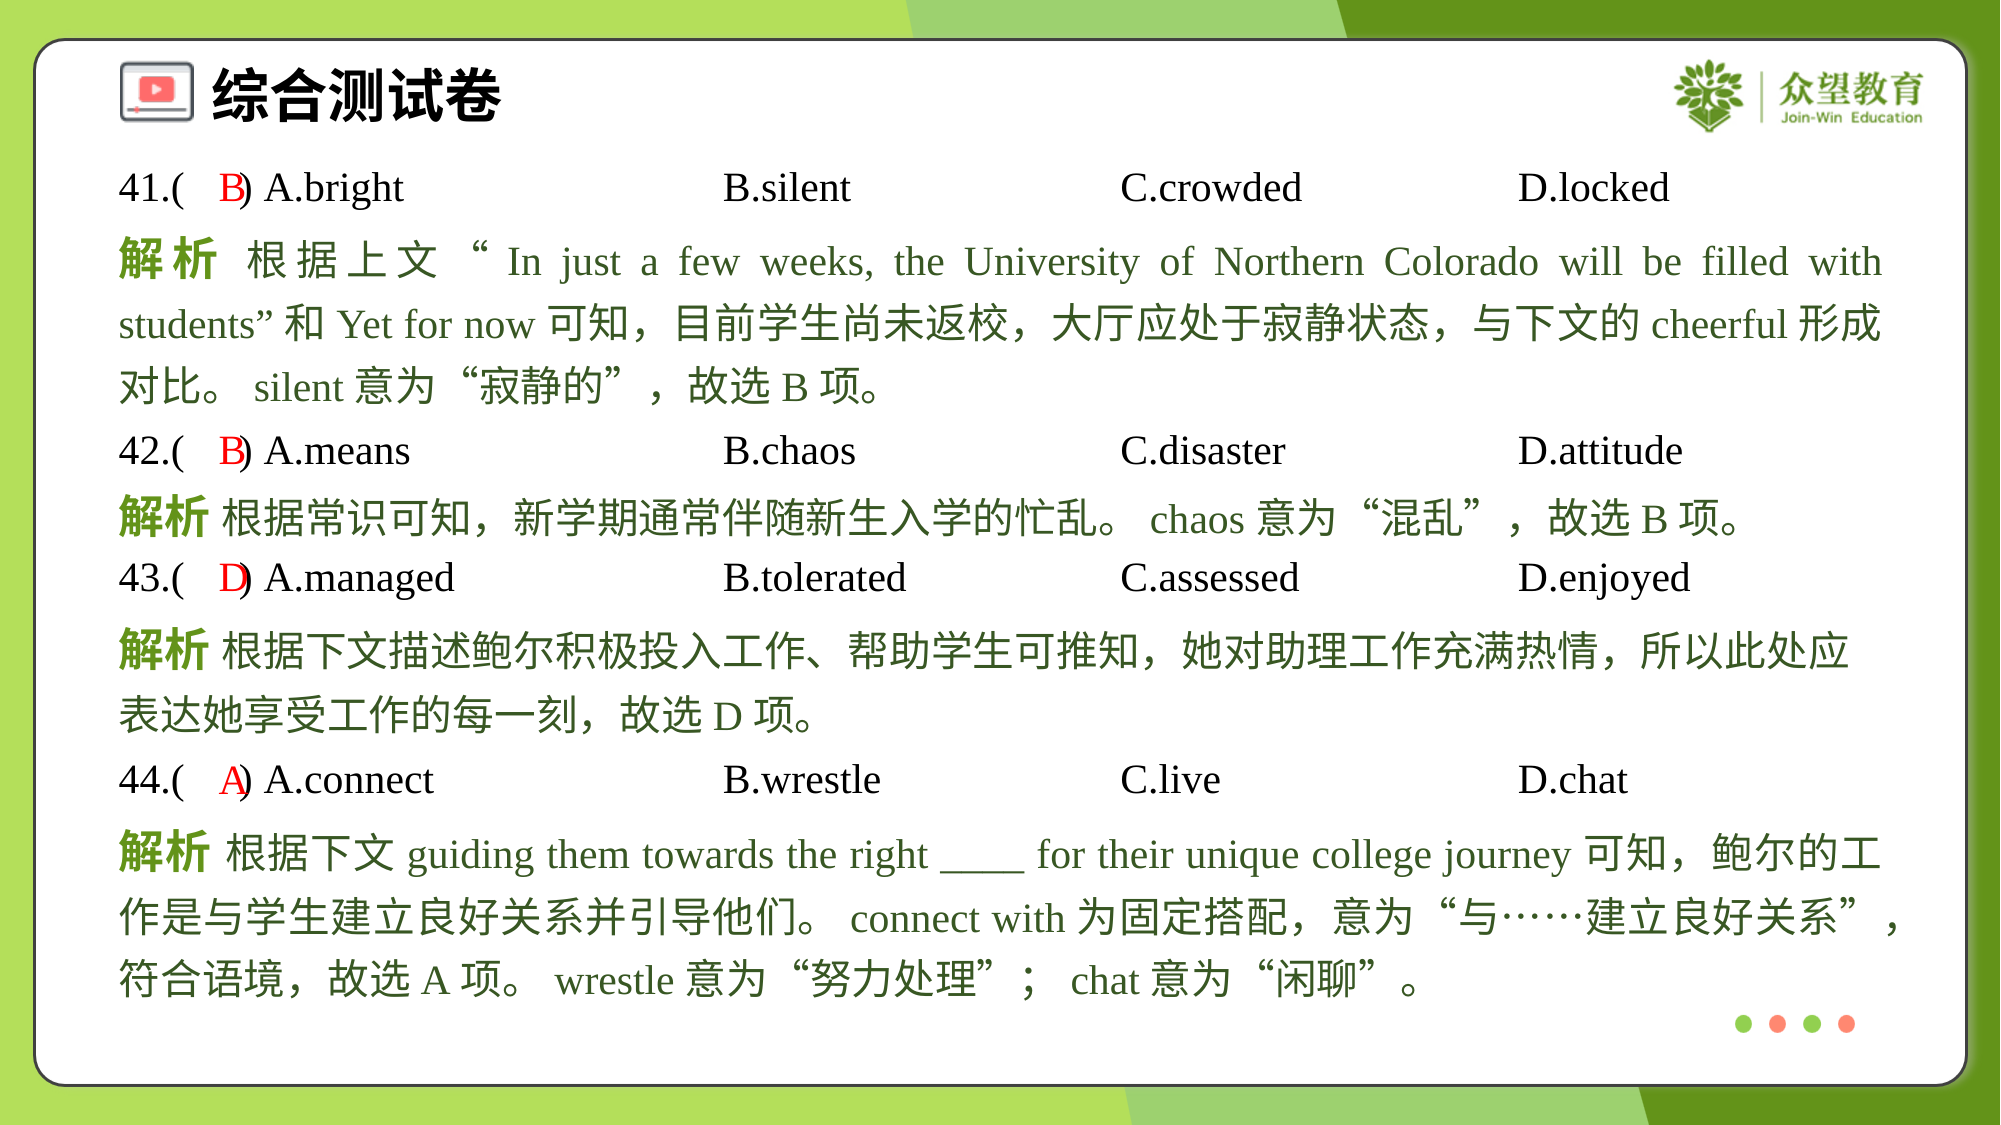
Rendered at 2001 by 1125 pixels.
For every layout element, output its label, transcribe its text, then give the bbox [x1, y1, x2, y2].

text_box 42.( ) A.means B.chaos C.disaster D.attitude [252, 410, 1883, 468]
text_box 解析 根据常识可知，新学期通常伴随新生入学的忙乱。chaos意为“混乱”，故选B项。 [118, 473, 1883, 536]
text_box 41.( ) A.bright B.silent C.crowded D.locked [118, 146, 213, 204]
text_box 43.( ) A.managed B.tolerated C.assessed D.enjoyed [118, 537, 213, 595]
text_box B [213, 410, 252, 469]
text_box 41.( ) A.bright B.silent C.crowded D.locked [252, 146, 1883, 204]
text_box 44.( ) A.connect B.wrestle C.live D.chat [254, 739, 1883, 797]
text_box 42.( ) A.means B.chaos C.disaster D.attitude [118, 410, 213, 468]
text_box B [213, 146, 252, 205]
text_box 44.( ) A.connect B.wrestle C.live D.chat [118, 739, 213, 797]
text_box 解析 根据下文guiding them towards the right ____ for their unique college journey可知，鲍尔的工作是与学生建立良好关系并引导他们。connect with为固定搭配，意为“与……建立良好关系”，符合语境，故选A项。wrestle意为“努力处理”；chat意为“闲聊”。 [118, 809, 1883, 999]
text_box A [213, 739, 254, 798]
text_box 解析 根据上文“In just a few weeks, the University of Northern Colorado will be filled with students”和Yet for now可知，目前学生尚未返校，大厅应处于寂静状态，与下文的cheerful形成对比。silent意为“寂静的”，故选B项。 [118, 215, 1883, 405]
text_box D [213, 537, 254, 596]
text_box 解析 根据下文描述鲍尔积极投入工作、帮助学生可推知，她对助理工作充满热情，所以此处应表达她享受工作的每一刻，故选D项。 [118, 607, 1883, 734]
picture [0, 0, 2000, 1125]
text_box 43.( ) A.managed B.tolerated C.assessed D.enjoyed [254, 537, 1883, 595]
